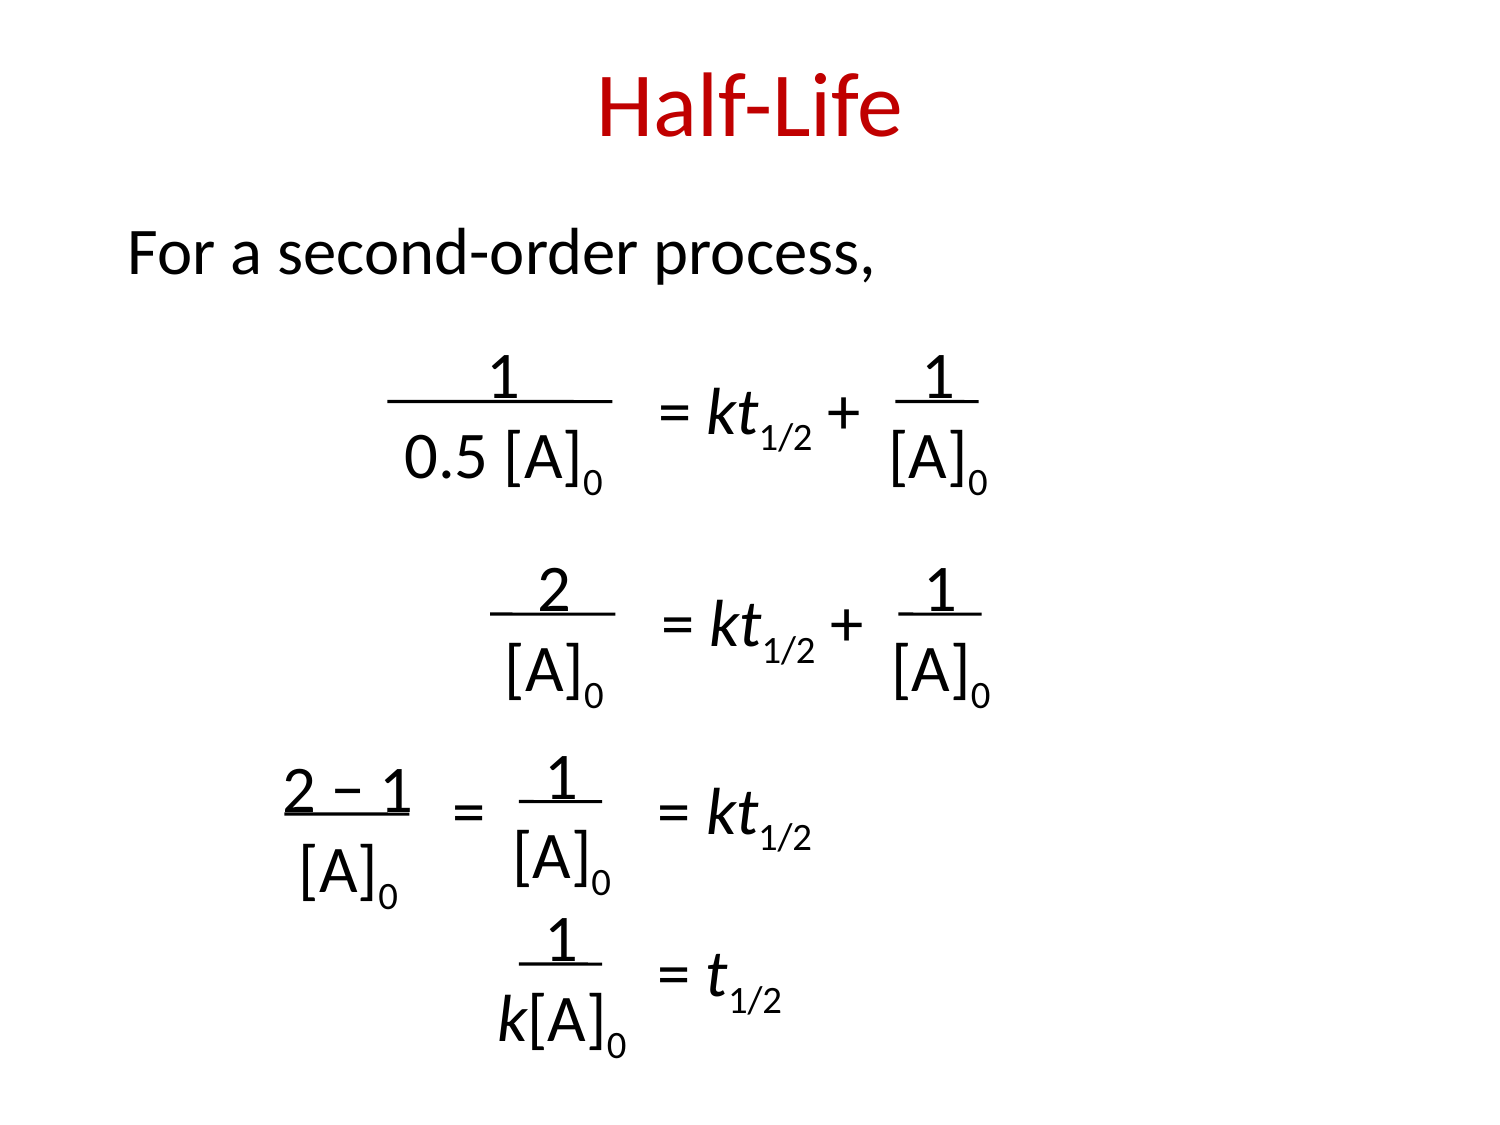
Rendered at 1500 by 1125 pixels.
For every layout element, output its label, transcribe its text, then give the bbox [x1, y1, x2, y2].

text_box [479, 887, 803, 1065]
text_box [385, 324, 1006, 502]
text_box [266, 724, 833, 916]
text_box Half-Life [112, 37, 1388, 200]
text_box For a second-order process, [112, 200, 1388, 325]
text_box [487, 537, 1009, 715]
